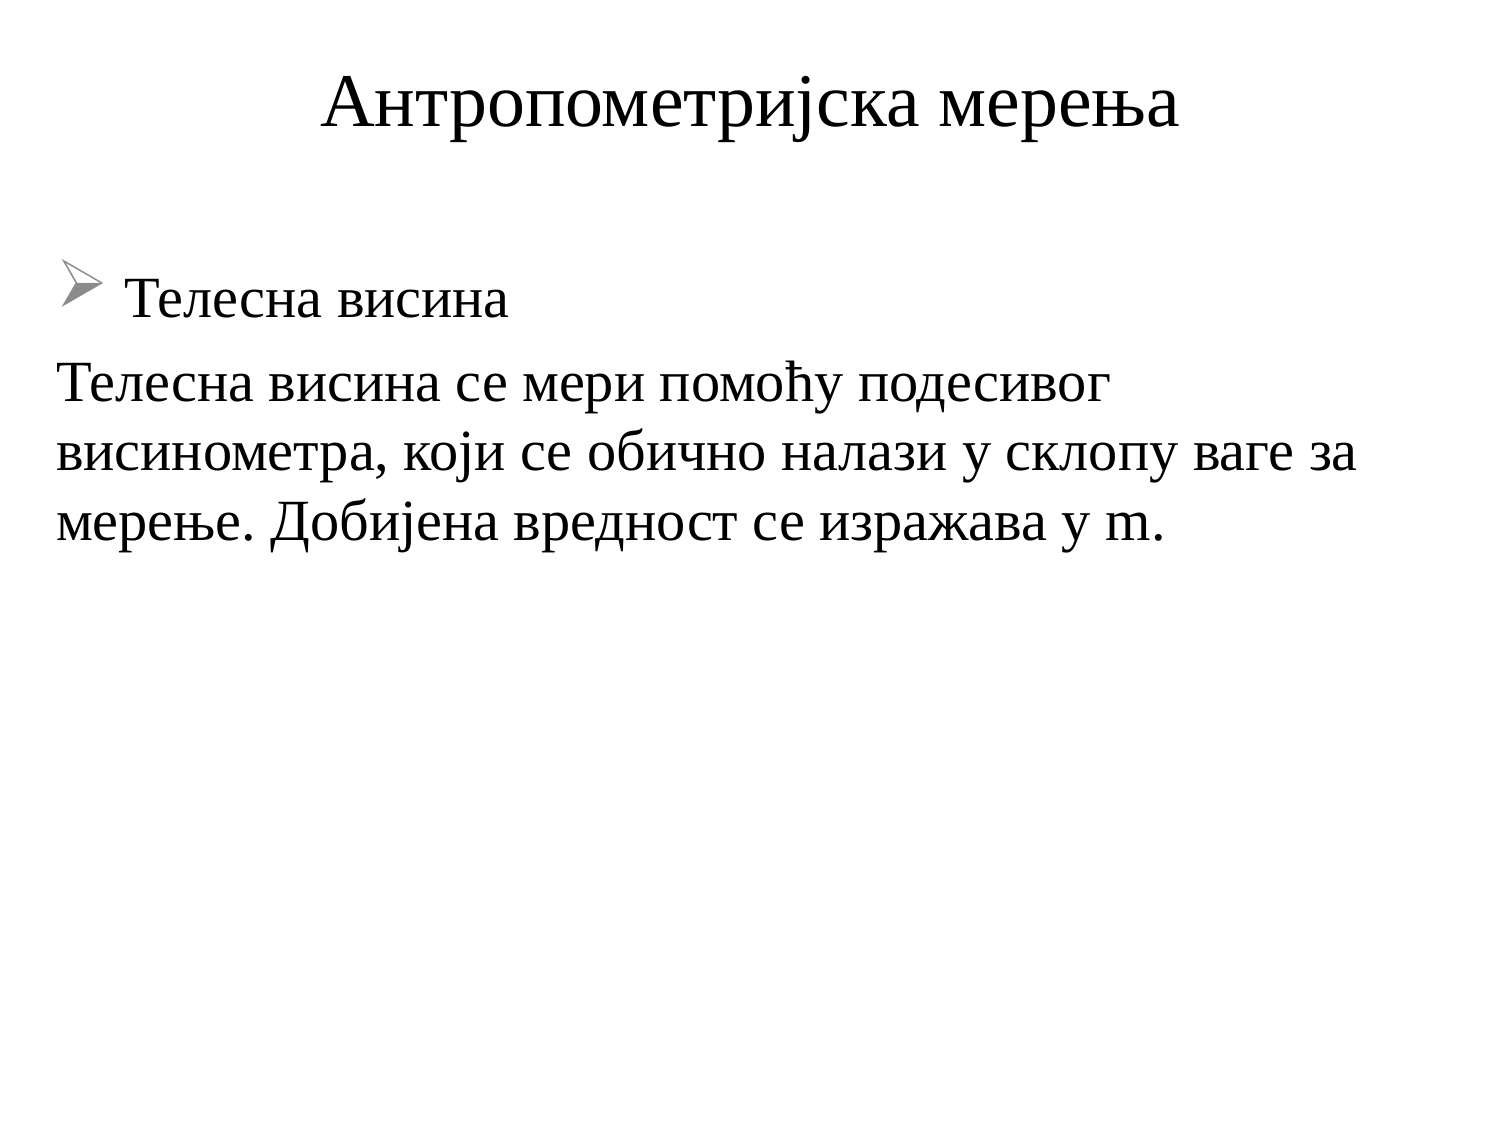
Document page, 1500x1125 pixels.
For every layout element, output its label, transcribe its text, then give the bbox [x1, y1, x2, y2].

subtitle Телесна висина Телесна висина се мери помоћу подесивог висинометра, који се обично налази у склопу ваге за мерење. Добијена вредност се изражава у m. [41, 243, 1447, 1059]
title Антропометријска мерења [41, 42, 1459, 149]
